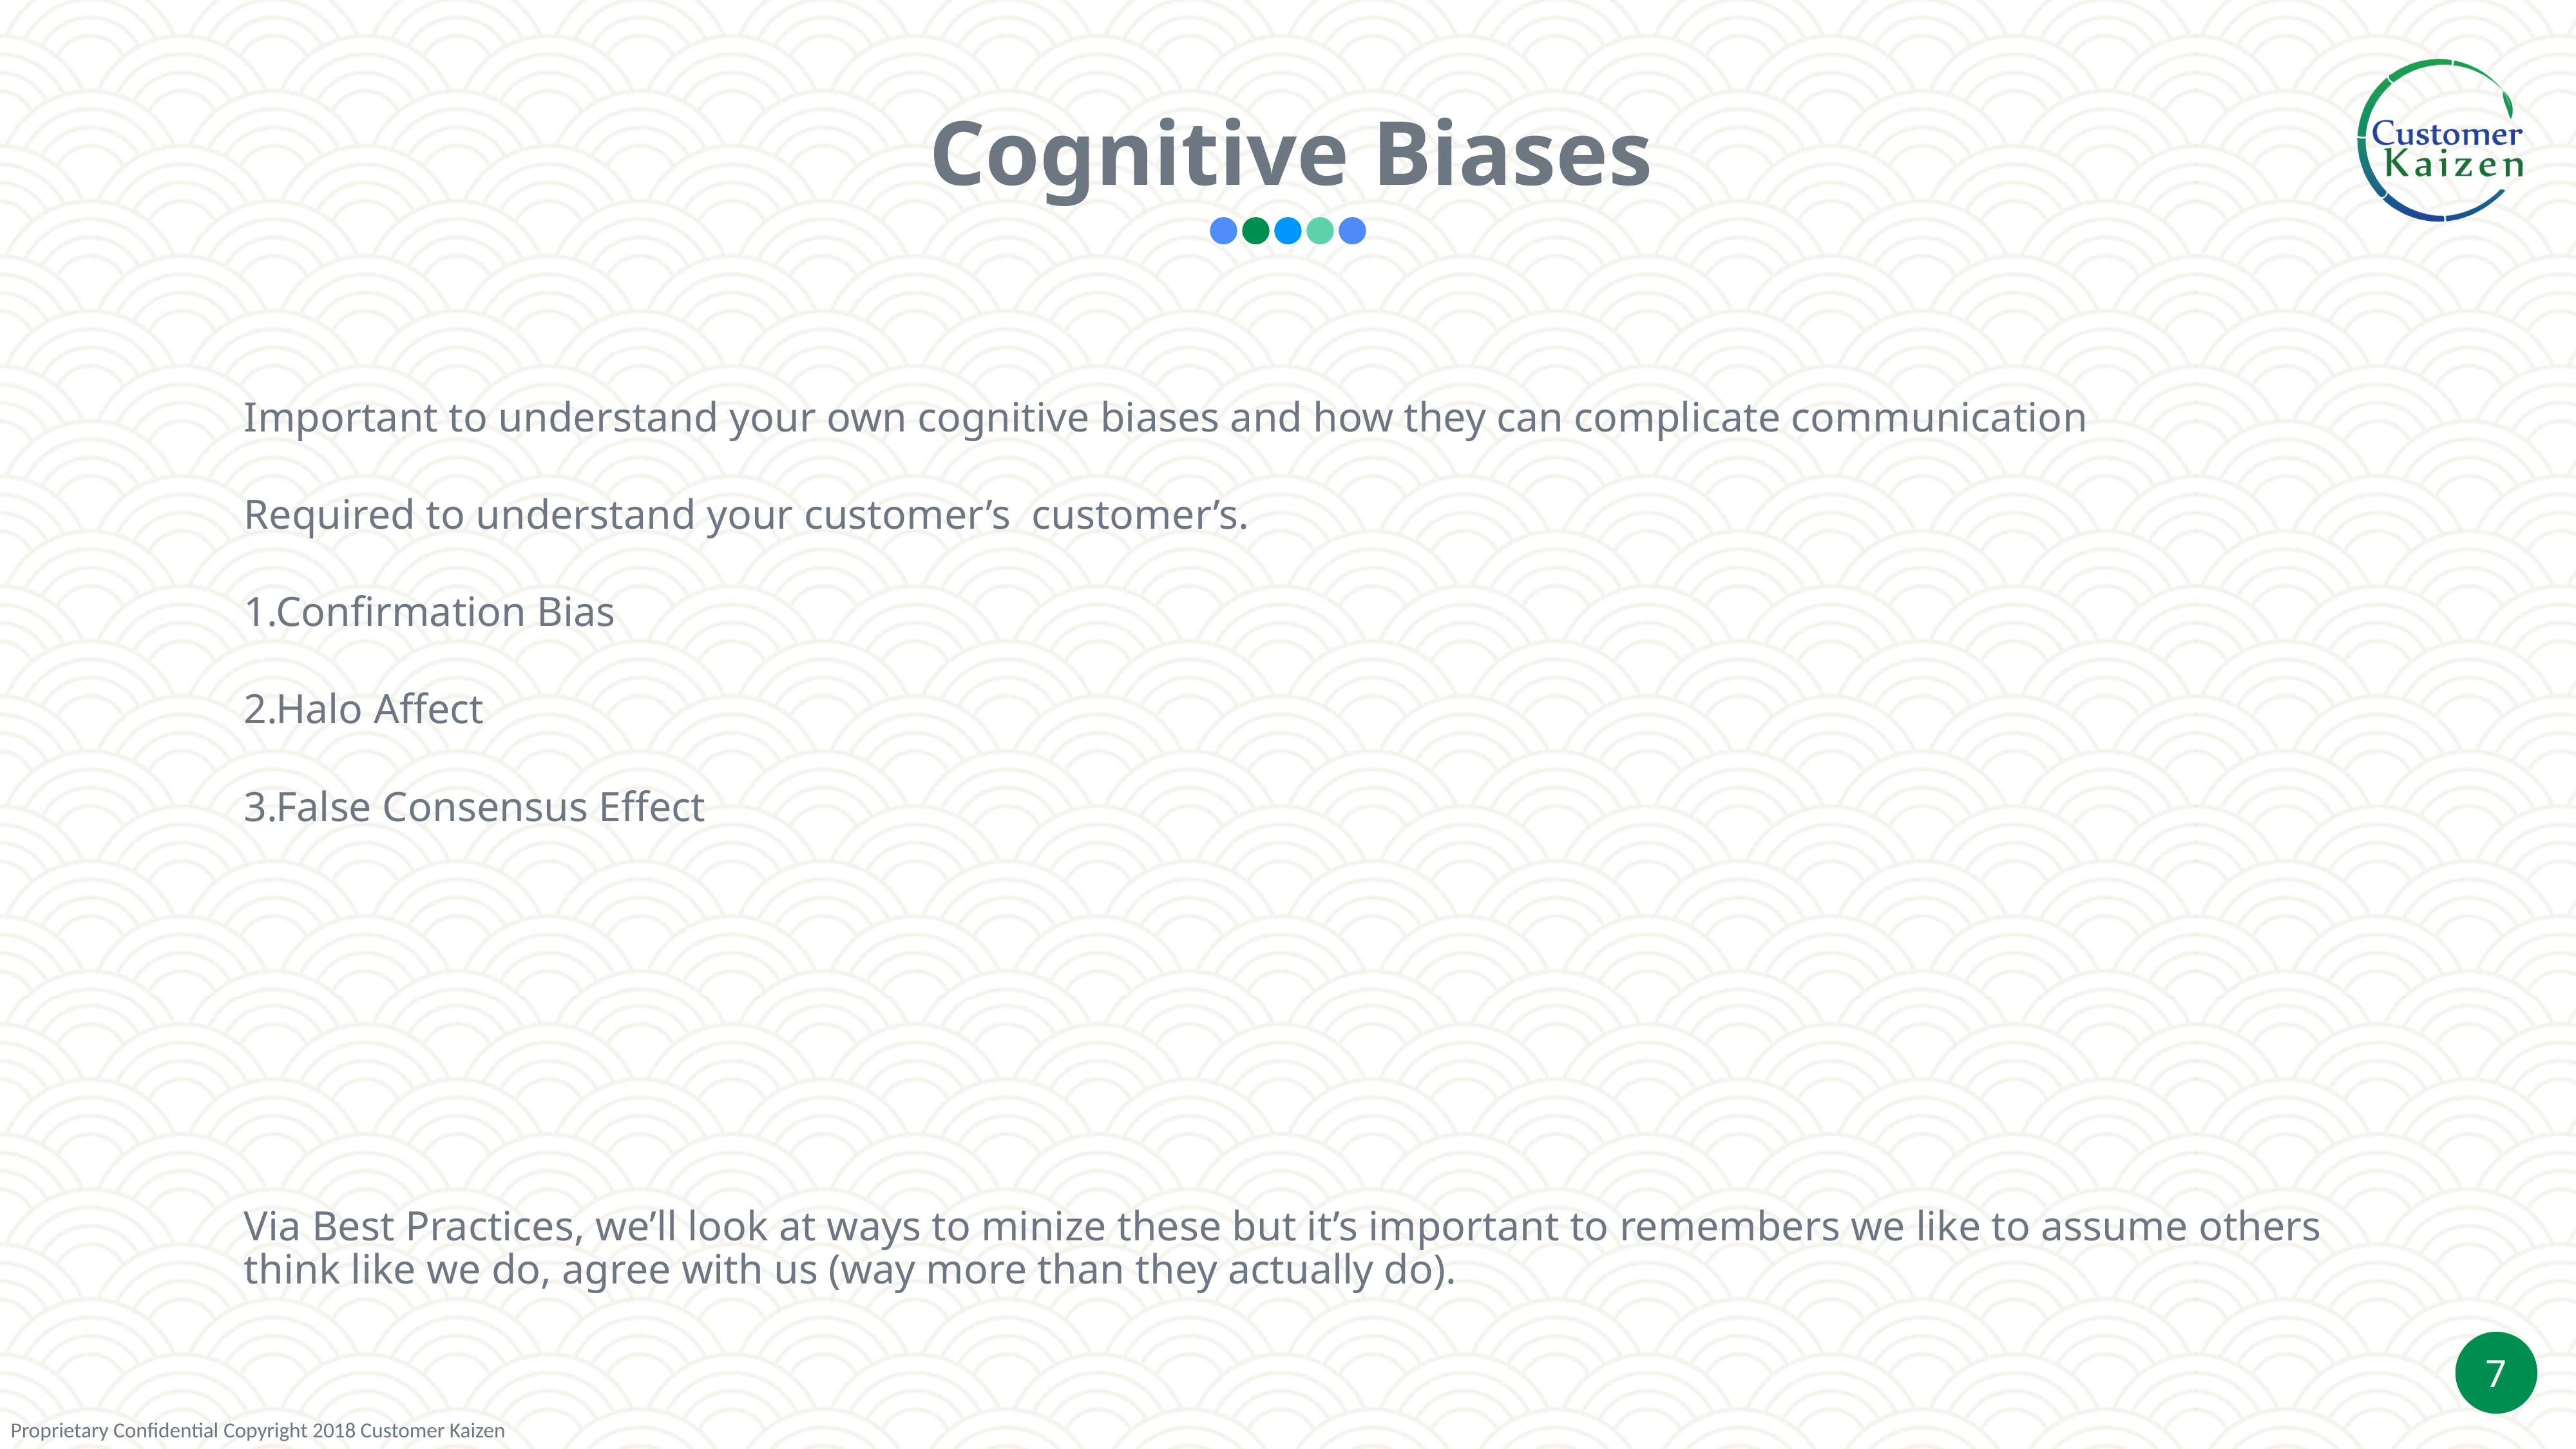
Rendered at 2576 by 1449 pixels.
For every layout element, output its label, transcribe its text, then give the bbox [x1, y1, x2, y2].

picture [0, 0, 2576, 1449]
list Important to understand your own cognitive biases and how they can complicate communication Required to understand your customer’s customer’s. Confirmation Bias Halo Affect False Consensus Effect Via Best Practices, we’ll look at ways to minize these but it’s important to remembers we like to assume others think like we do, agree with us (way more than they actually do). [224, 387, 2447, 1307]
list Cognitive Biases [498, 103, 2085, 226]
